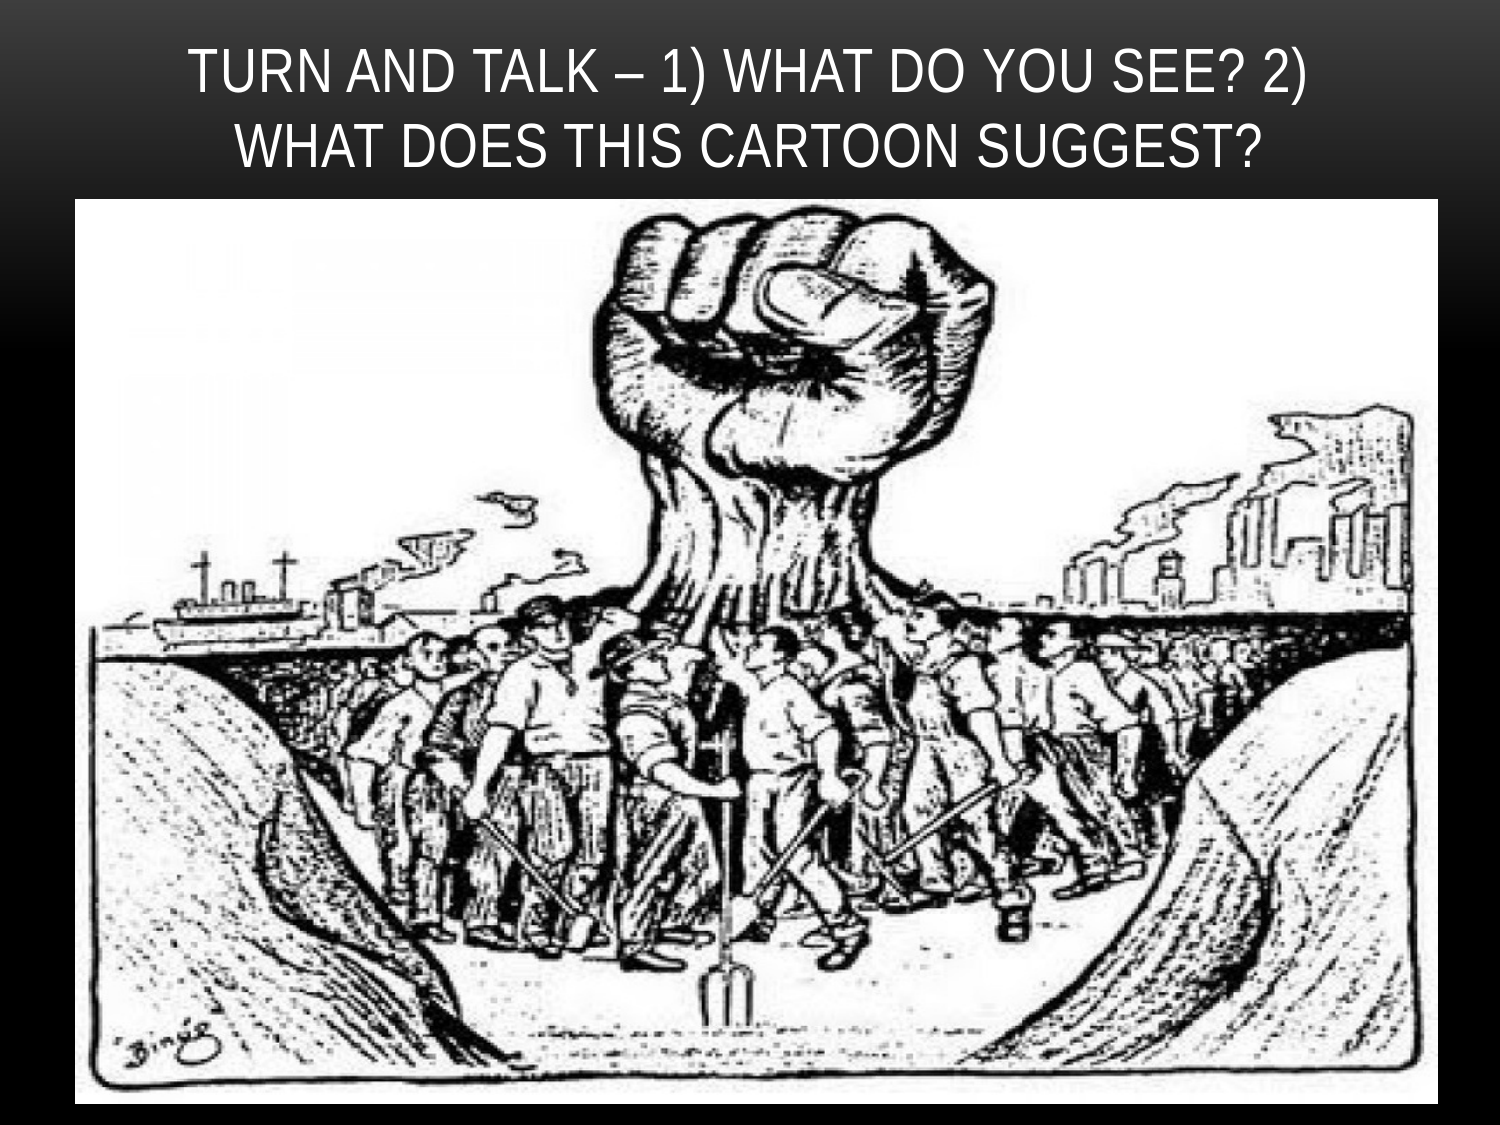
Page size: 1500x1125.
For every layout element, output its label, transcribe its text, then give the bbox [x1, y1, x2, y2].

picture [0, 0, 1500, 1125]
title Turn and talk – 1) What do you see? 2) What does this cartoon suggest? [99, 0, 1400, 188]
